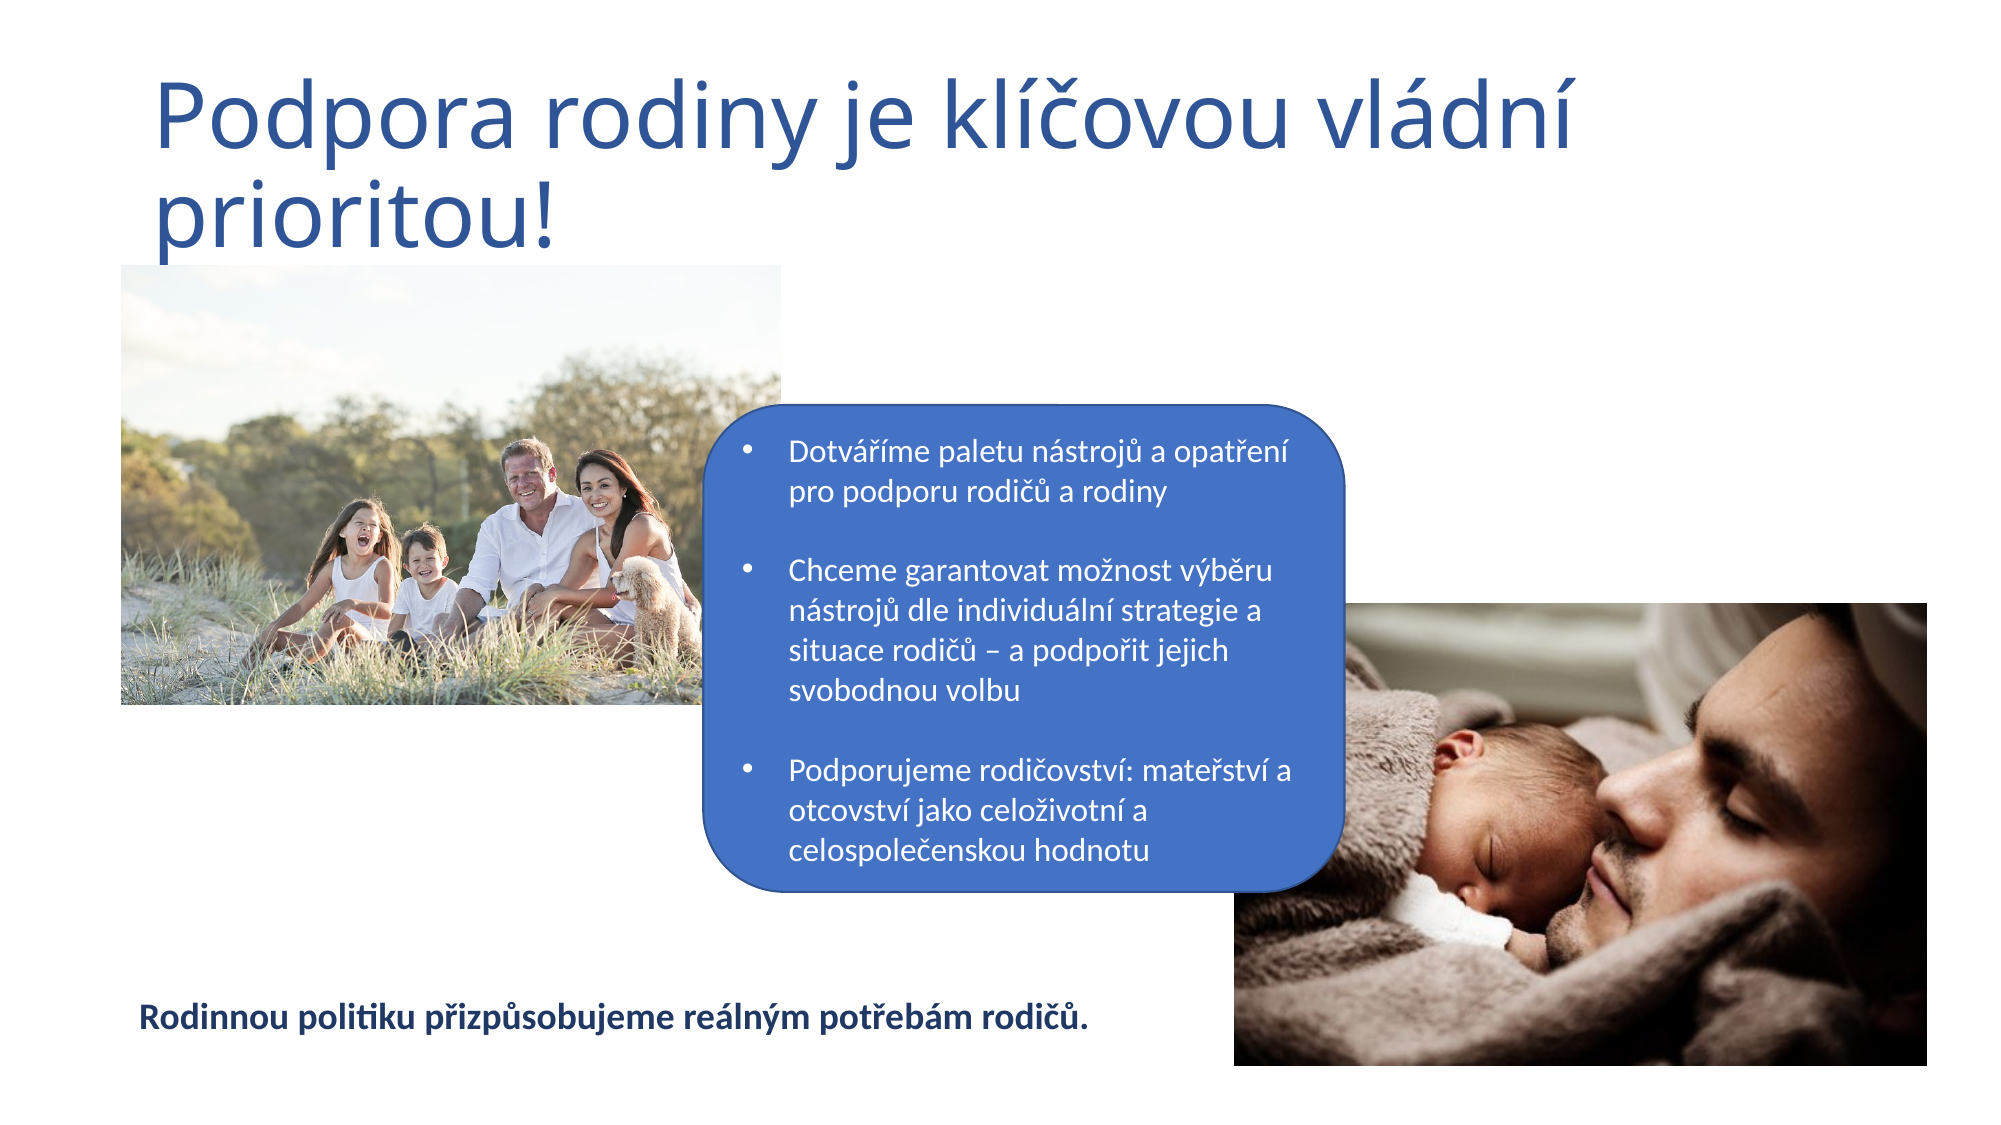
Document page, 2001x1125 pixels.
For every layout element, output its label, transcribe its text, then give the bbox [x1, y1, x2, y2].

picture [121, 265, 781, 705]
title Podpora rodiny je klíčovou vládní prioritou! [137, 59, 1863, 278]
text_box Rodinnou politiku přizpůsobujeme reálným potřebám rodičů. [113, 912, 1128, 1118]
text_box Dotváříme paletu nástrojů a opatření pro podporu rodičů a rodiny Chceme garantovat možnost výběru nástrojů dle individuální strategie a situace rodičů – a podpořit jejich svobodnou volbu Podporujeme rodičovství: mateřství a otcovství jako celoživotní a celospolečenskou hodnotu [702, 403, 1346, 893]
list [1234, 603, 1927, 1066]
